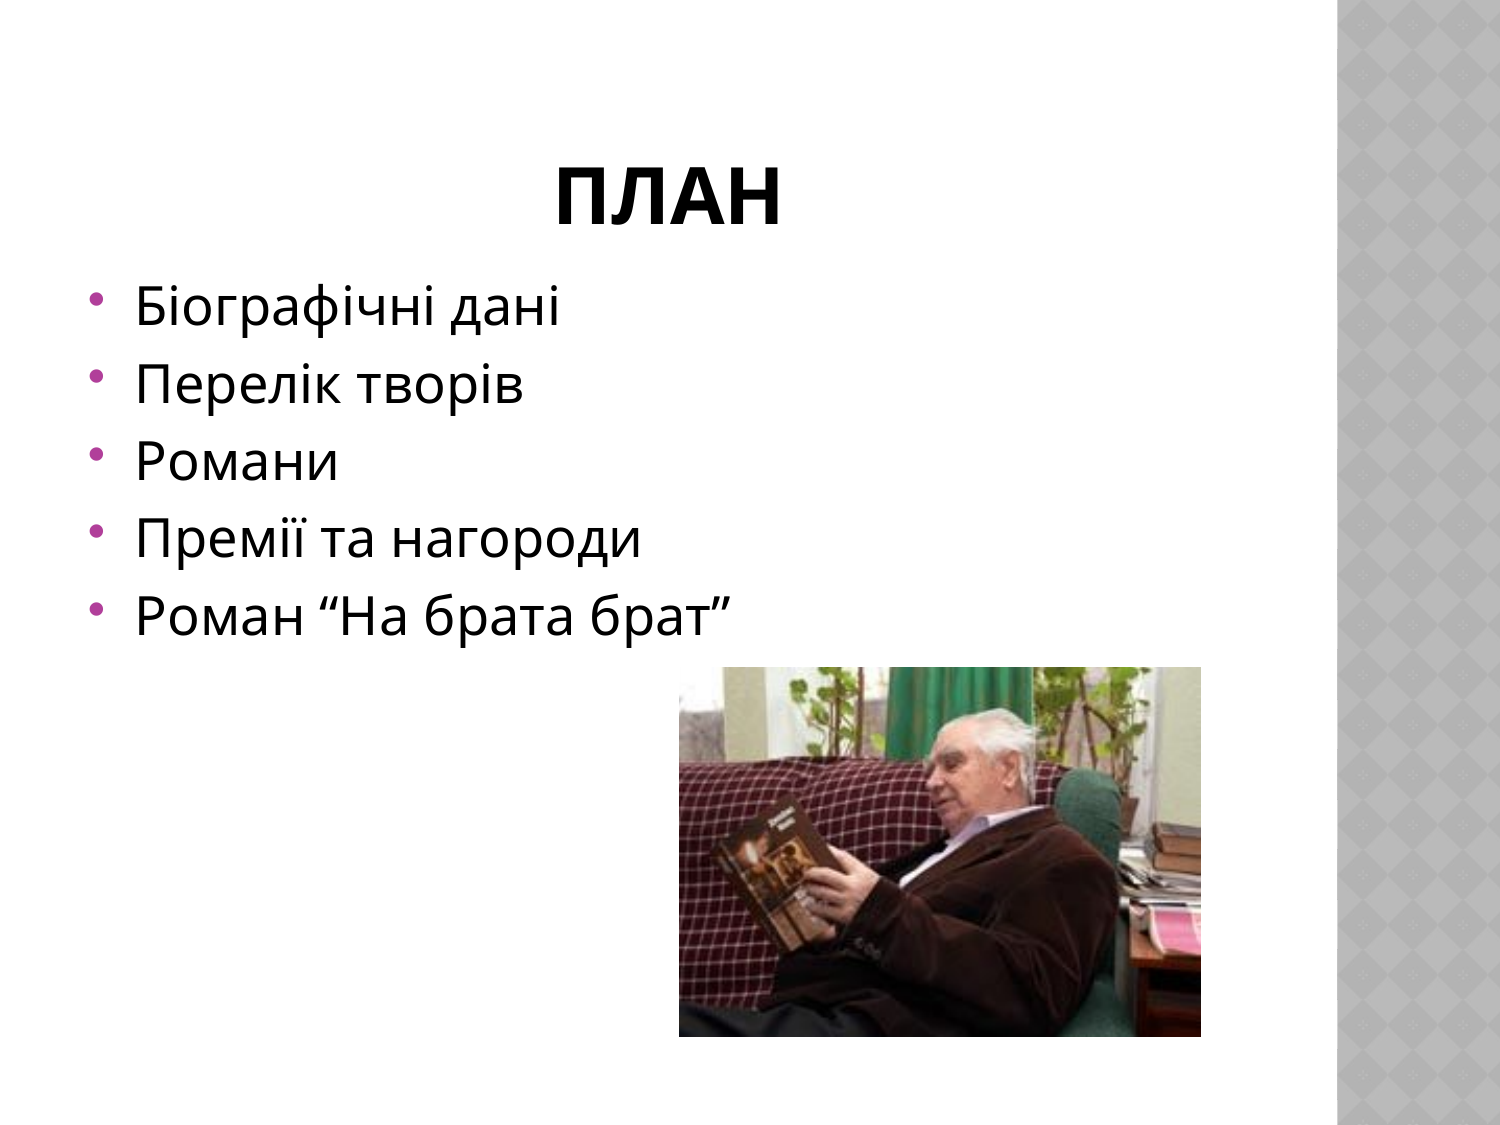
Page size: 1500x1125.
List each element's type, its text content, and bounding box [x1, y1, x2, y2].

title ПЛАН [75, 52, 1263, 240]
picture [679, 667, 1201, 1038]
list Біографічні дані Перелік творів Романи Премії та нагороди Роман “На брата брат” [75, 264, 1263, 1059]
